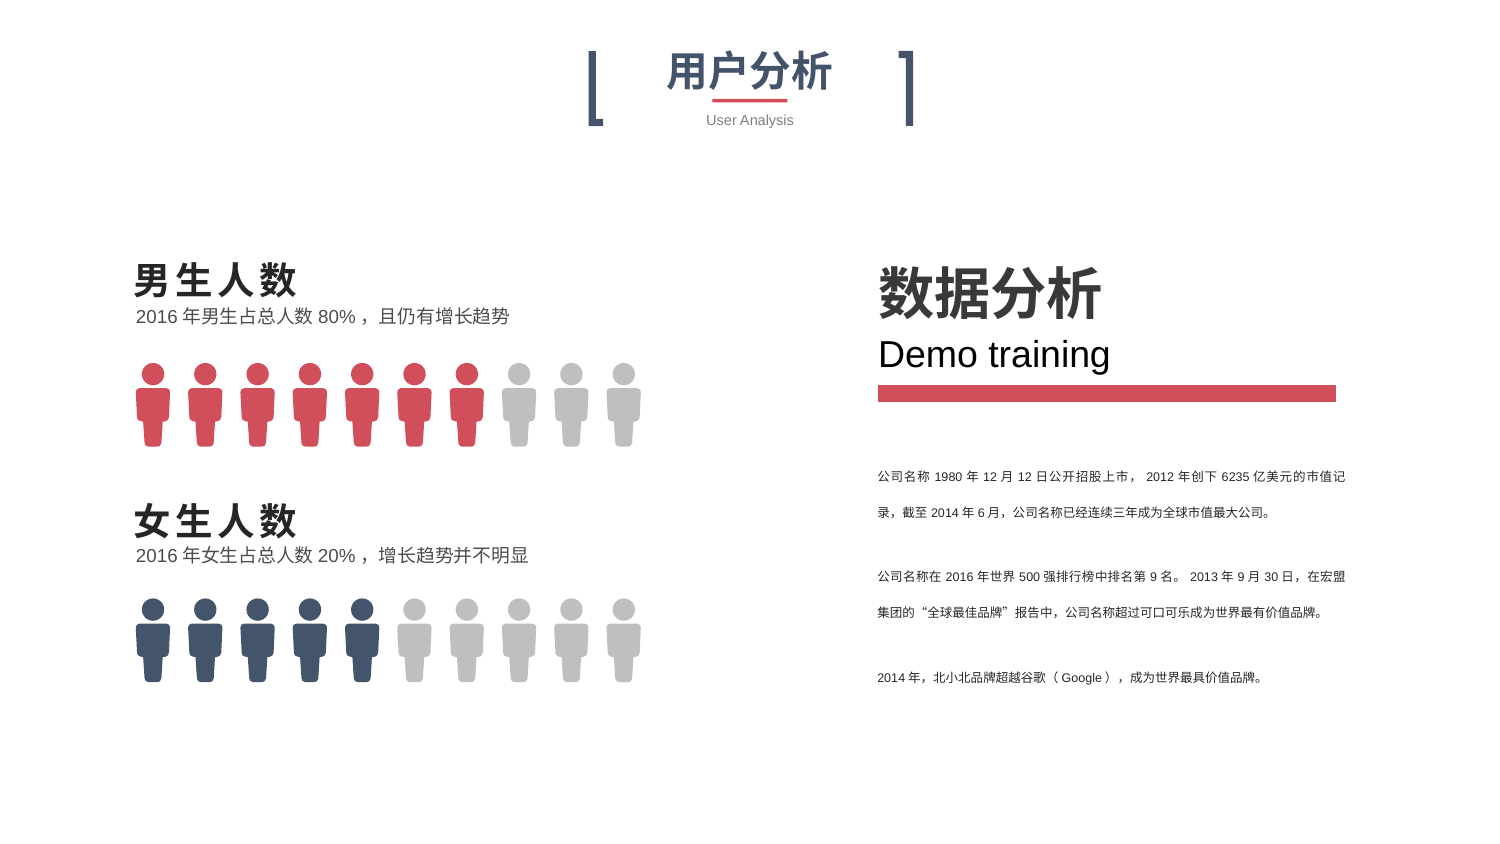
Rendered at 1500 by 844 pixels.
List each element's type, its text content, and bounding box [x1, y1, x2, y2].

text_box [344, 598, 380, 683]
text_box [501, 598, 537, 683]
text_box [877, 250, 1218, 384]
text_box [344, 362, 380, 447]
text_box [131, 494, 580, 570]
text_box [588, 50, 914, 127]
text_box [449, 362, 485, 447]
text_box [606, 598, 642, 683]
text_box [240, 362, 275, 447]
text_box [187, 598, 223, 683]
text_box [130, 254, 555, 330]
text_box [396, 362, 432, 447]
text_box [501, 362, 537, 447]
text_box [135, 362, 171, 447]
text_box 公司名称1980年12月12日公开招股上市，2012年创下6235亿美元的市值记录，截至2014年6月，公司名称已经连续三年成为全球市值最大公司。 公司名称在2016年世界500强排行榜中排名第9名。2013年9月30日，在宏盟集团的“全球最佳品牌”报告中，公司名称超过可口可乐成为世界最有价值品牌。 2014年，北小北品牌超越谷歌（Google），成为世界最具价值品牌。 [875, 446, 1348, 697]
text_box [606, 362, 642, 447]
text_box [135, 598, 171, 683]
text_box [553, 362, 589, 447]
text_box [240, 598, 275, 683]
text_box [292, 362, 328, 447]
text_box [187, 362, 223, 447]
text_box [292, 598, 328, 683]
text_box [396, 598, 432, 683]
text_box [449, 598, 485, 683]
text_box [553, 598, 589, 683]
text_box 用户分析 [575, 37, 925, 94]
text_box User Analysis [575, 94, 925, 136]
